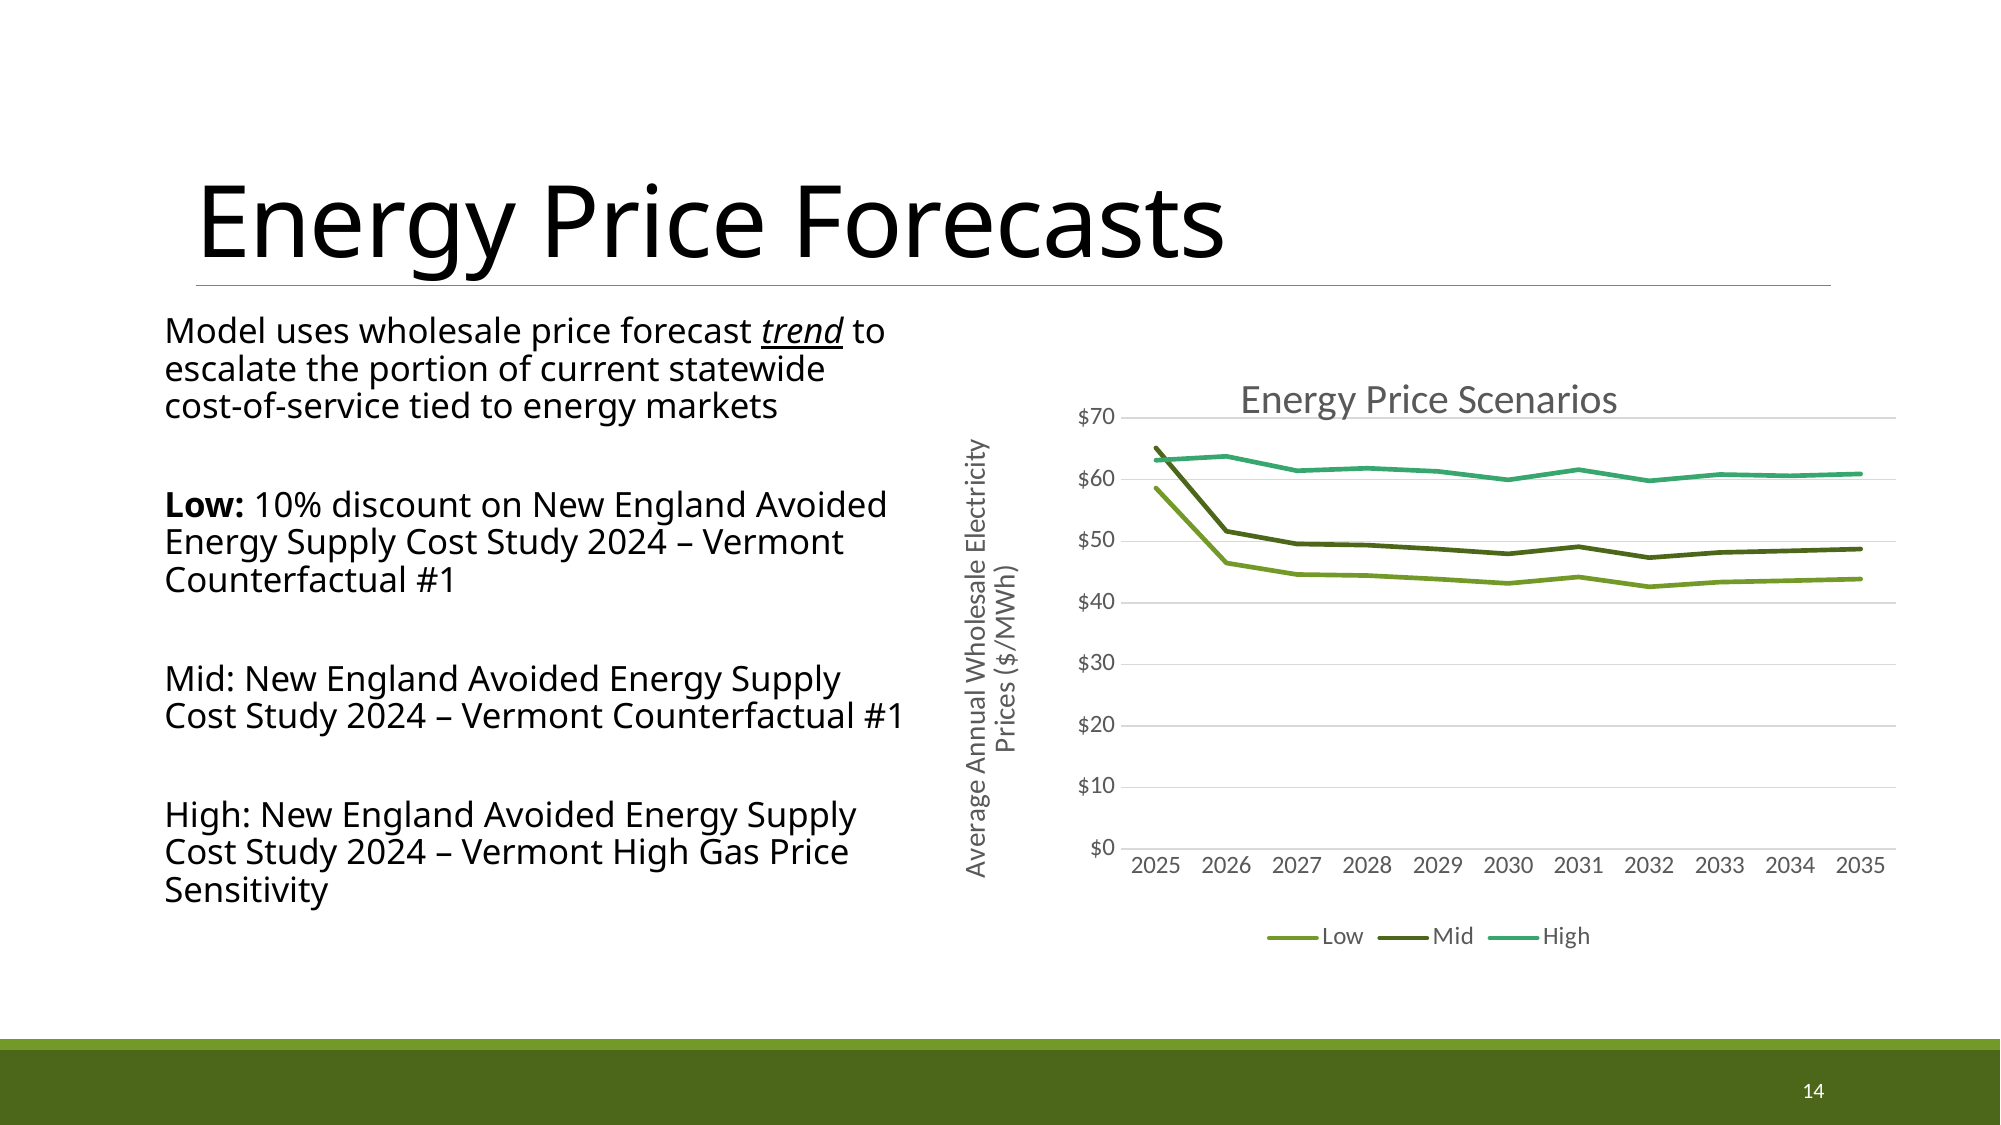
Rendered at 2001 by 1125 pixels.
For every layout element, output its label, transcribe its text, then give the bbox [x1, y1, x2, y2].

list Model uses wholesale price forecast trend to escalate the portion of current statewide cost-of-service tied to energy markets Low: 10% discount on New England Avoided Energy Supply Cost Study 2024 – Vermont Counterfactual #1 Mid: New England Avoided Energy Supply Cost Study 2024 – Vermont Counterfactual #1 High: New England Avoided Energy Supply Cost Study 2024 – Vermont High Gas Price Sensitivity [133, 306, 908, 957]
slide_number 14 [1624, 1059, 1840, 1120]
chart [906, 349, 1953, 958]
title Energy Price Forecasts [180, 47, 1830, 285]
